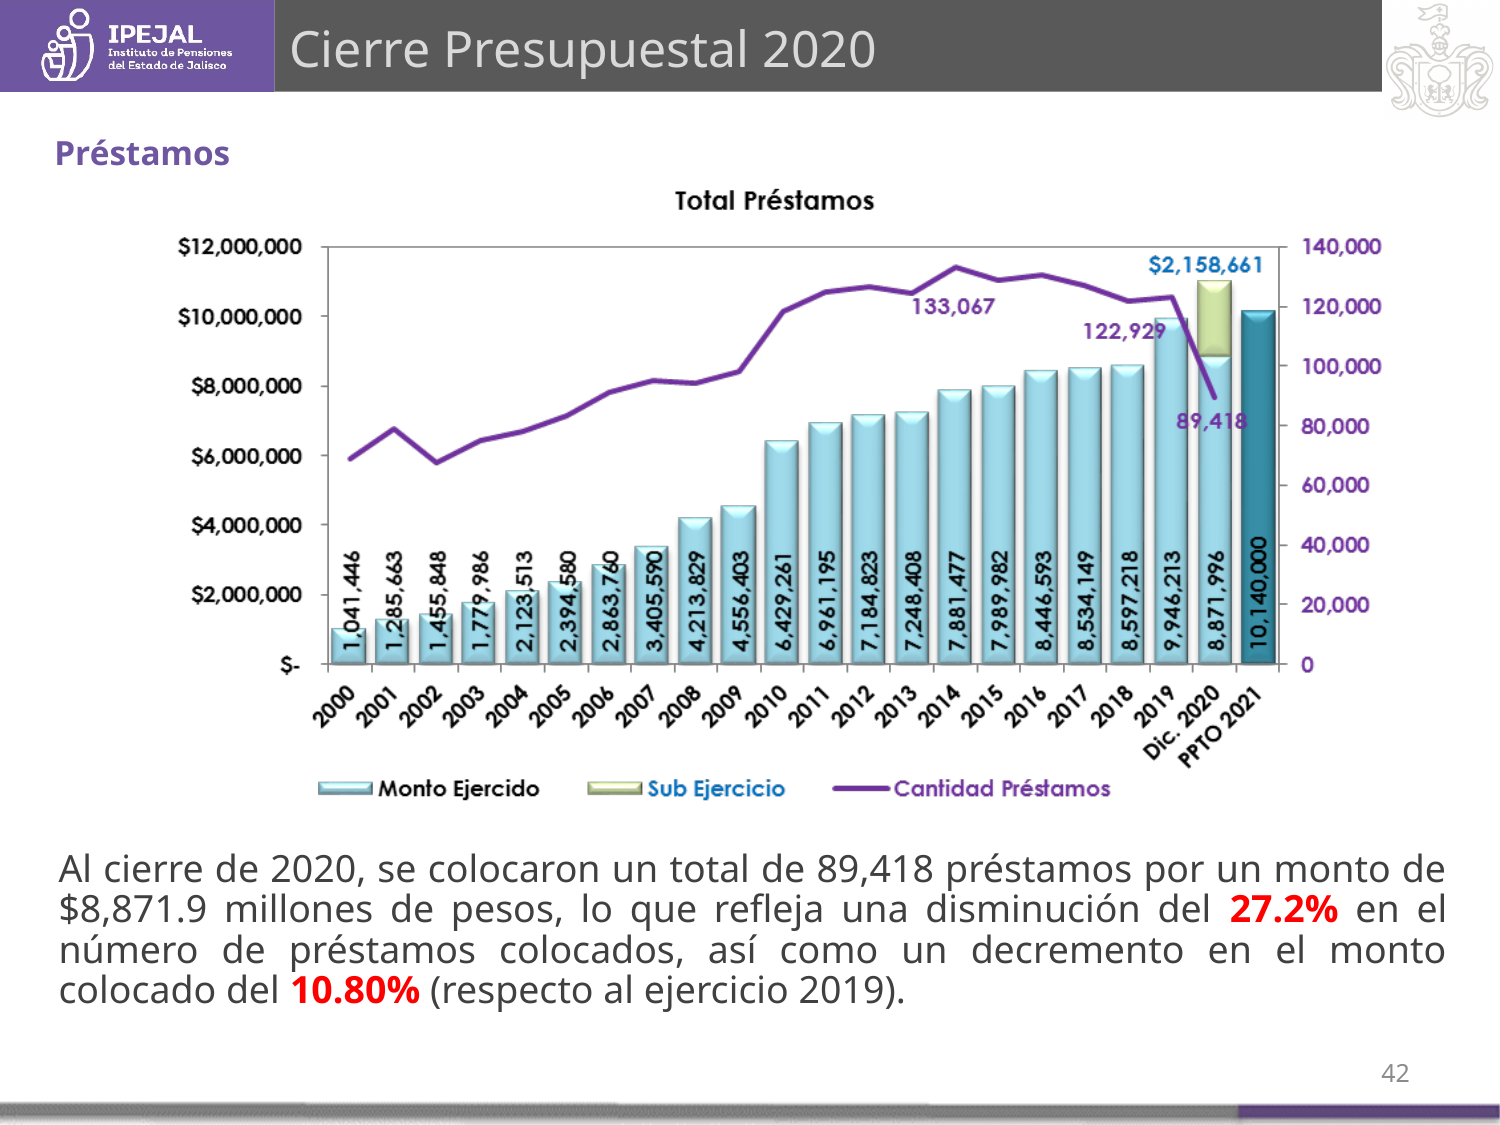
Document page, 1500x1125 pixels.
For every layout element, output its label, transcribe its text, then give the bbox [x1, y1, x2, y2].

picture [0, 0, 275, 92]
list Préstamos [39, 129, 1457, 198]
picture [0, 1096, 1500, 1125]
slide_number 42 [1074, 1042, 1425, 1103]
picture [167, 163, 1386, 842]
text_box Cierre Presupuestal 2020 [274, 16, 1386, 102]
list Al cierre de 2020, se colocaron un total de 89,418 préstamos por un monto de $8,871.9 millones de pesos, lo que refleja una disminución del 27.2% en el número de préstamos colocados, así como un decremento en el monto colocado del 10.80% (respecto al ejercicio 2019). [43, 227, 1463, 1038]
